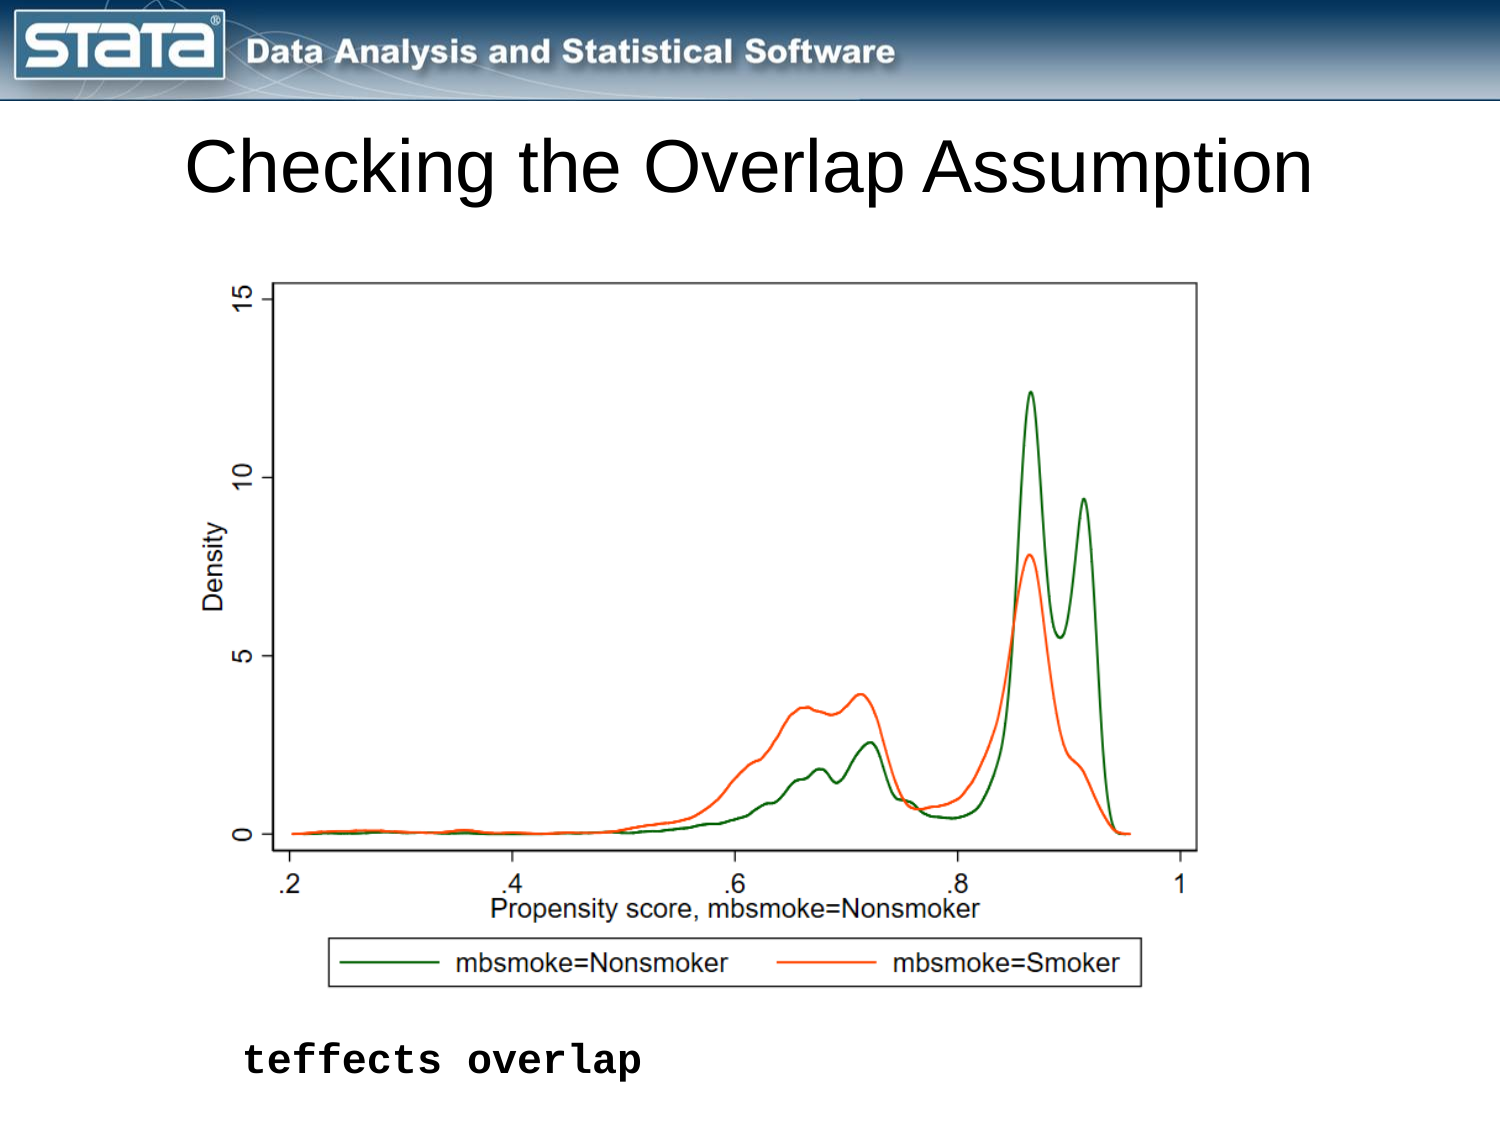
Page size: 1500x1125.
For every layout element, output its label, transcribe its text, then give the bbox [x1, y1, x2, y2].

text_box teffects overlap [227, 1033, 657, 1089]
picture [168, 254, 1226, 1025]
picture [0, 0, 1500, 102]
title Checking the Overlap Assumption [0, 108, 1500, 225]
